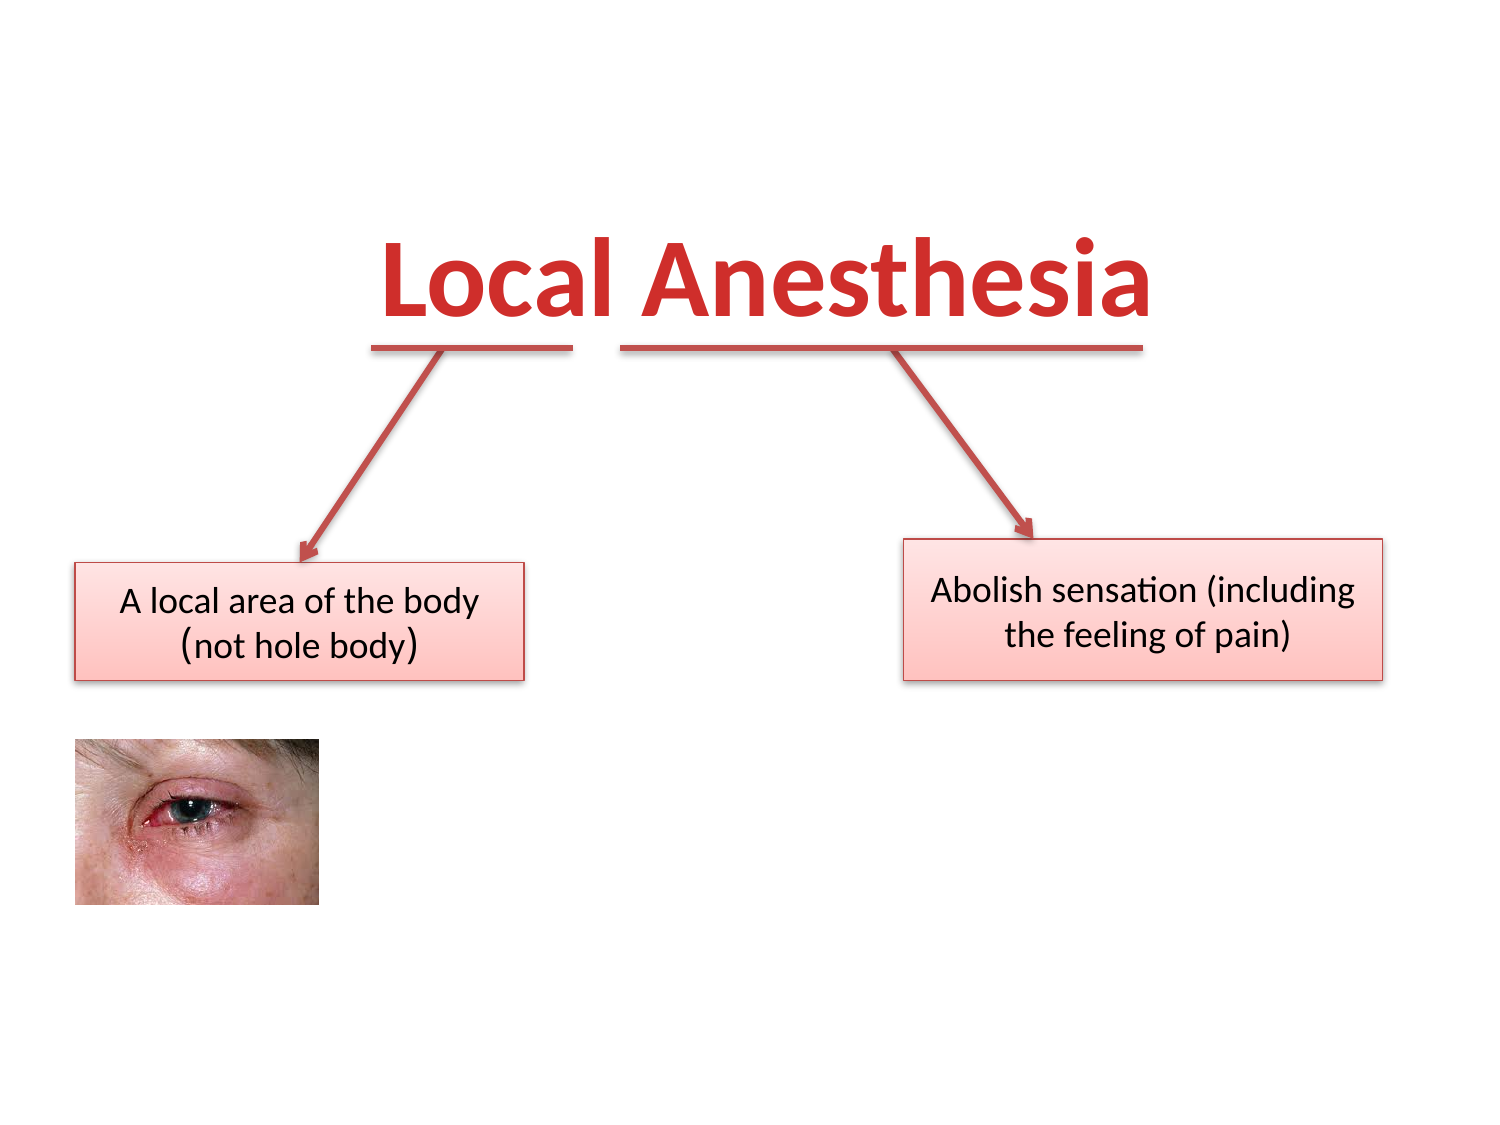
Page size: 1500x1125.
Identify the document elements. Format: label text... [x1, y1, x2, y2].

text_box A local area of the body (not hole body) [74, 562, 525, 681]
text_box Local Anesthesia [336, 196, 1170, 347]
text_box Abolish sensation (including the feeling of pain) [903, 538, 1383, 681]
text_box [299, 347, 444, 563]
picture [74, 739, 319, 906]
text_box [891, 355, 1034, 540]
